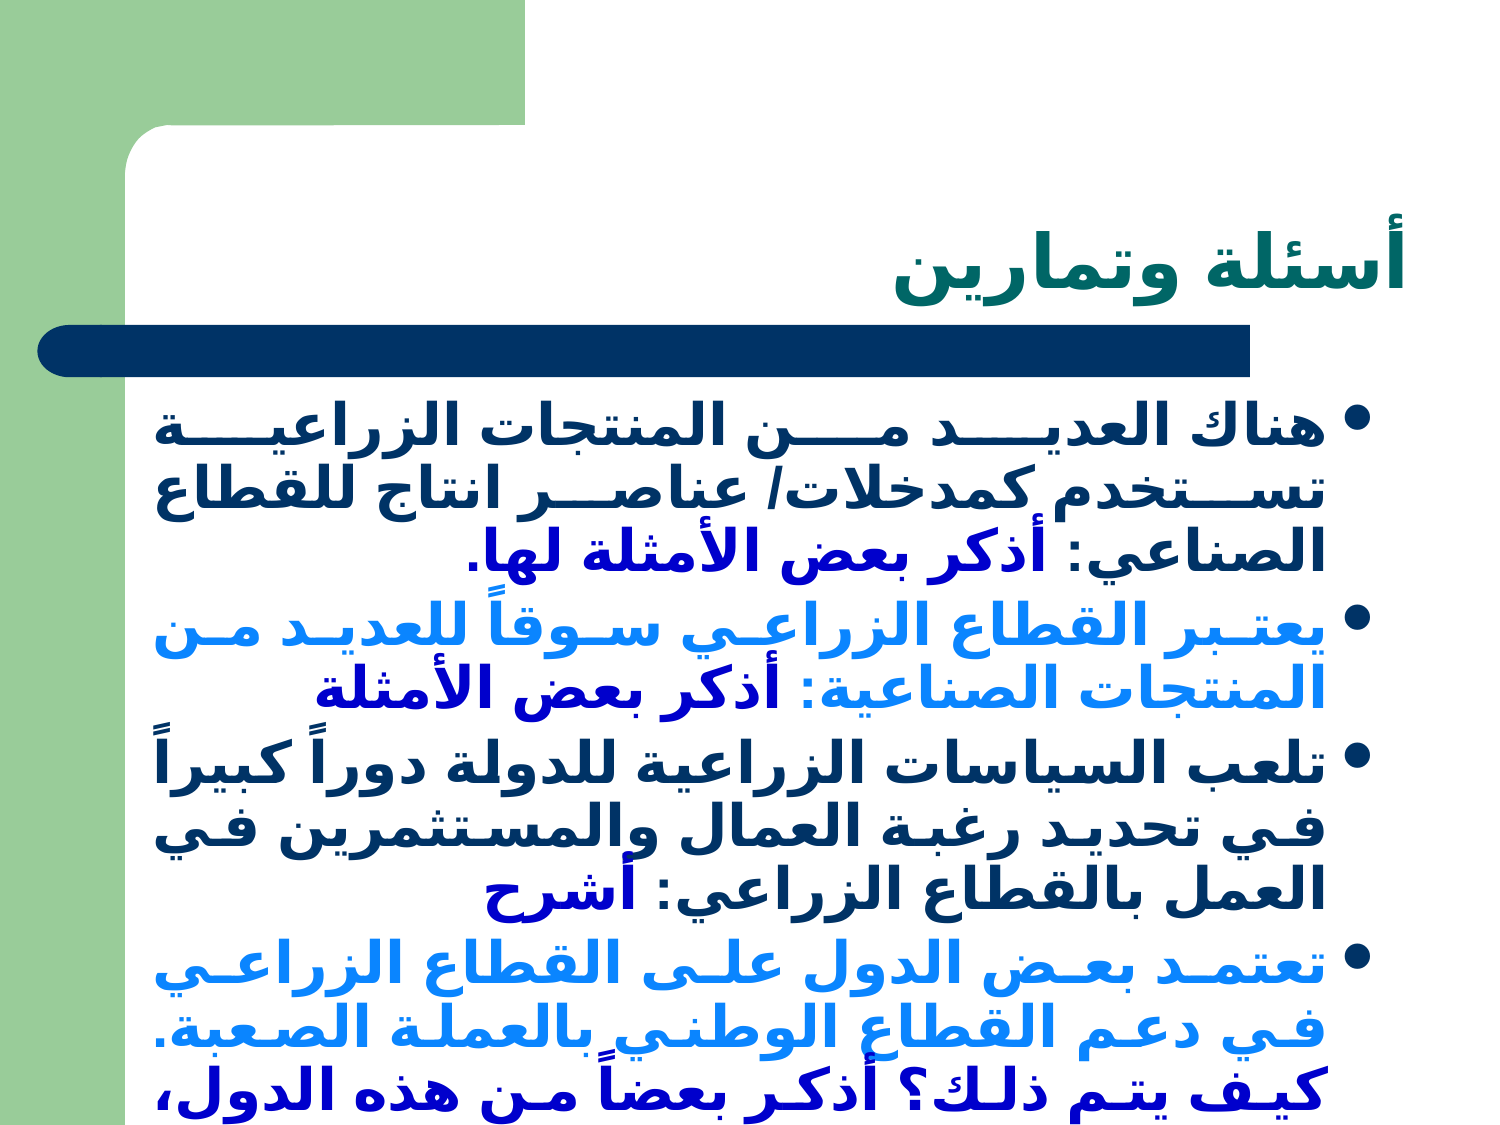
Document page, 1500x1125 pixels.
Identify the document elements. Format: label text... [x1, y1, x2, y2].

list هناك العديد من المنتجات الزراعية تستخدم كمدخلات/ عناصر انتاج للقطاع الصناعي: أذكر بعض الأمثلة لها. يعتبر القطاع الزراعي سوقاً للعديد من المنتجات الصناعية: أذكر بعض الأمثلة تلعب السياسات الزراعية للدولة دوراً كبيراً في تحديد رغبة العمال والمستثمرين في العمل بالقطاع الزراعي: أشرح تعتمد بعض الدول على القطاع الزراعي في دعم القطاع الوطني بالعملة الصعبة. كيف يتم ذلك؟ أذكر بعضاً من هذه الدول، مع الشرح. [137, 387, 1400, 1036]
title أسئلة وتمارين [124, 124, 1426, 313]
